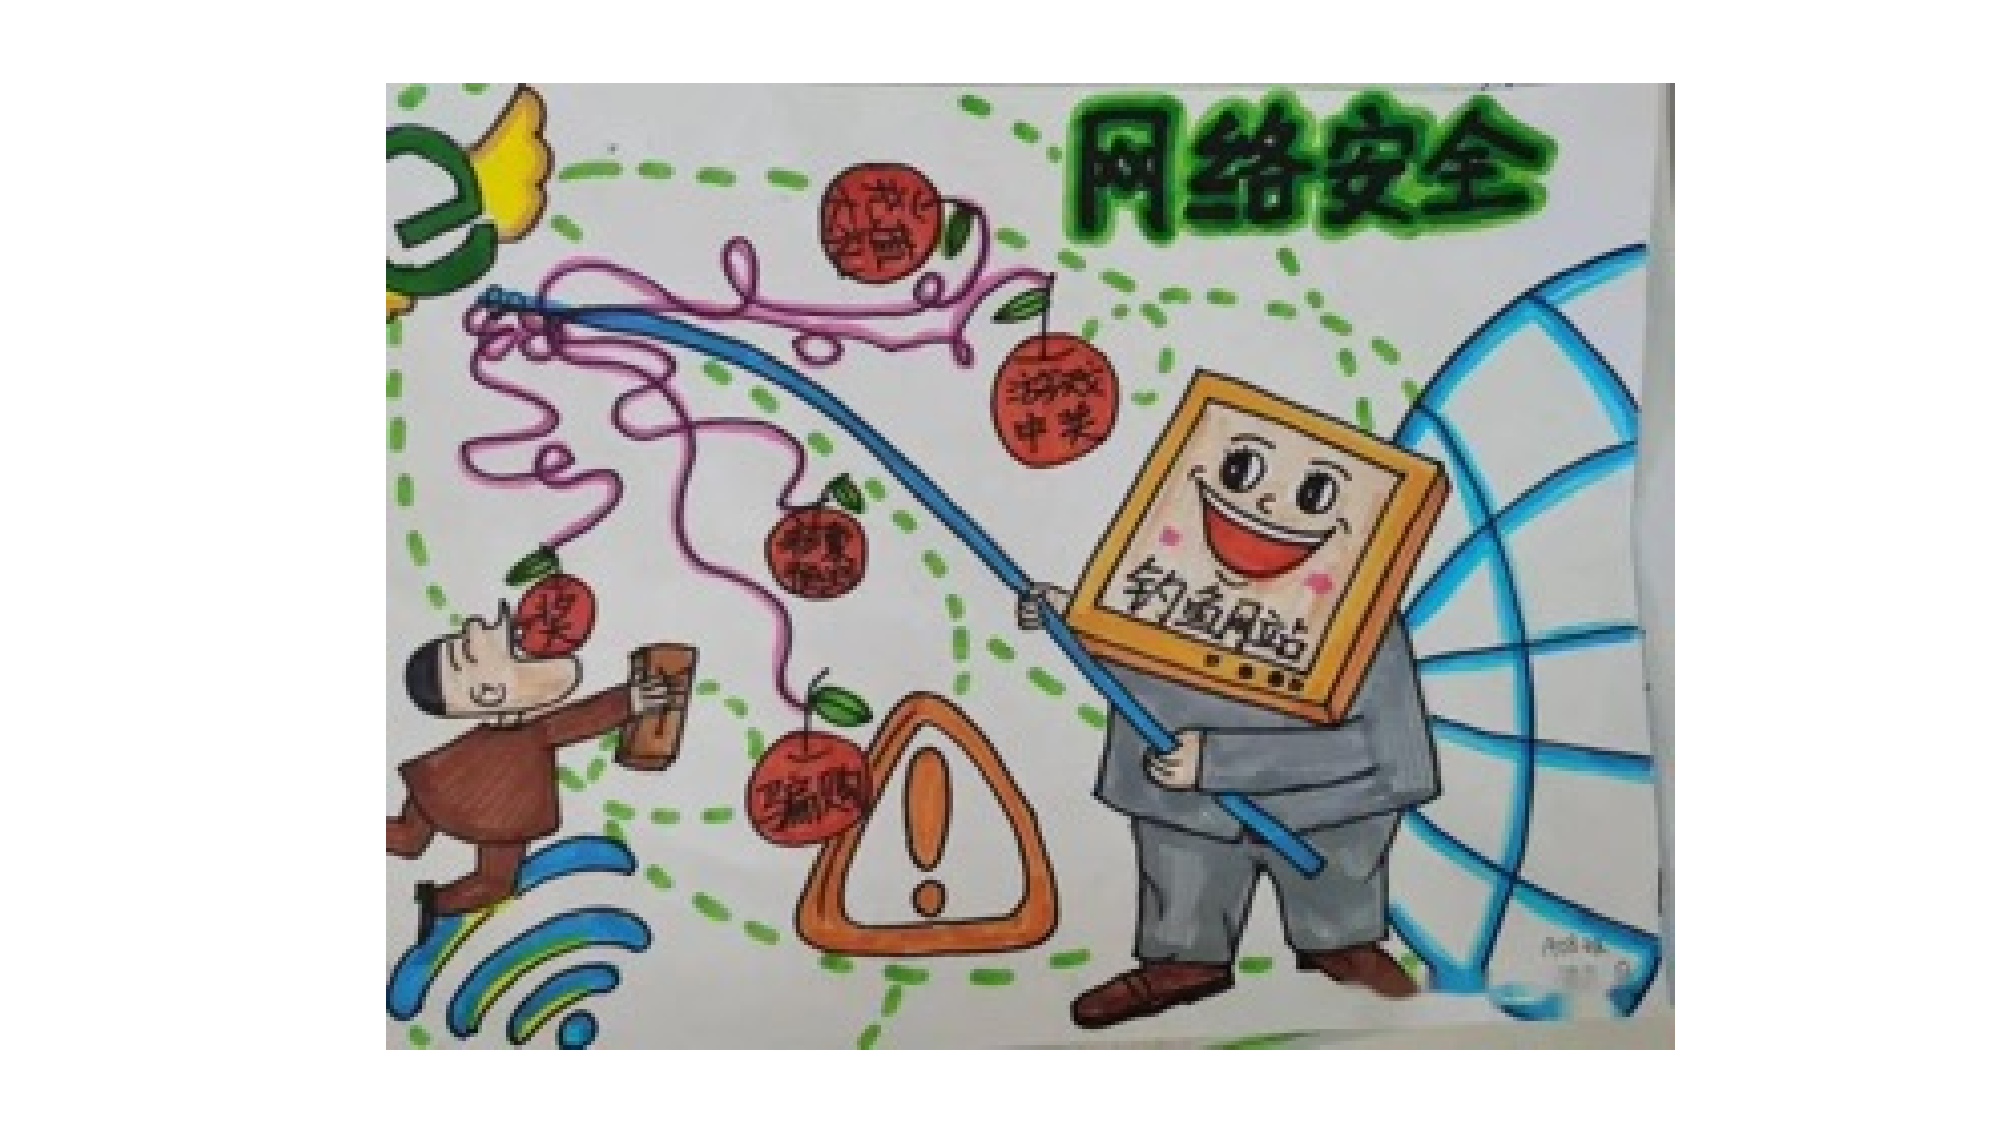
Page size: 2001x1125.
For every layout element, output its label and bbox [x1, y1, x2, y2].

list [386, 83, 1675, 1050]
